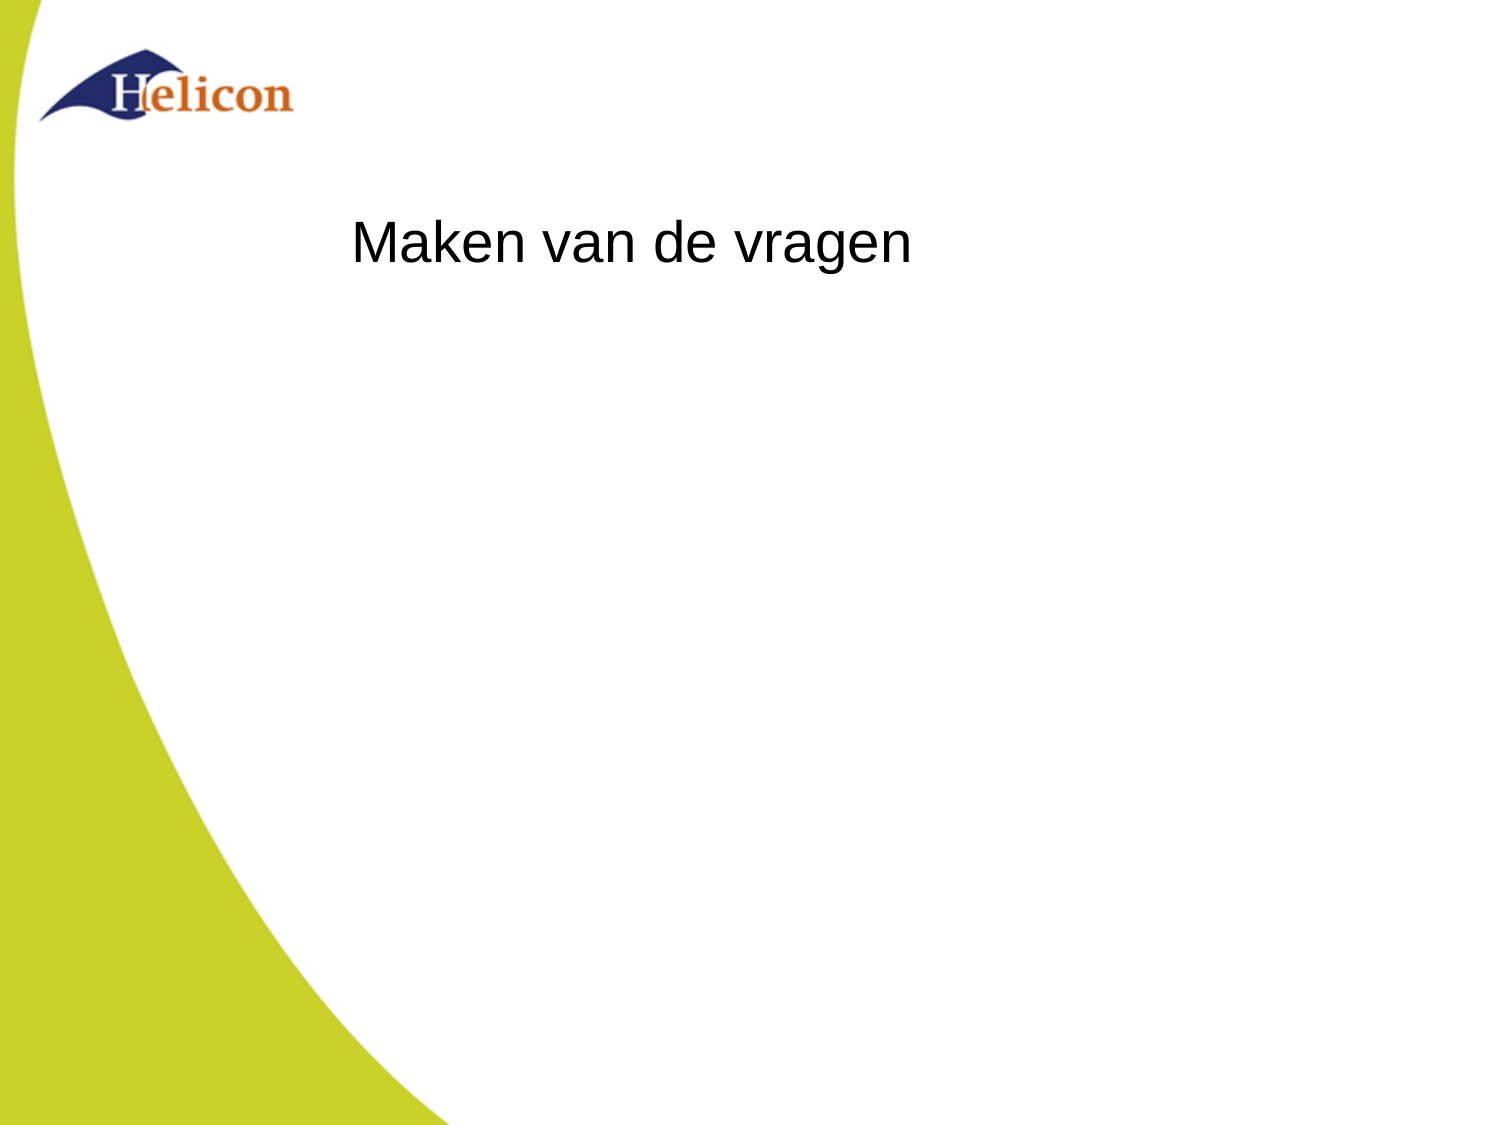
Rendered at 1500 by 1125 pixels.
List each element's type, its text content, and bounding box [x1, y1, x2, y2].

list Maken van de vragen [336, 196, 1425, 1005]
picture [0, 0, 1500, 1125]
